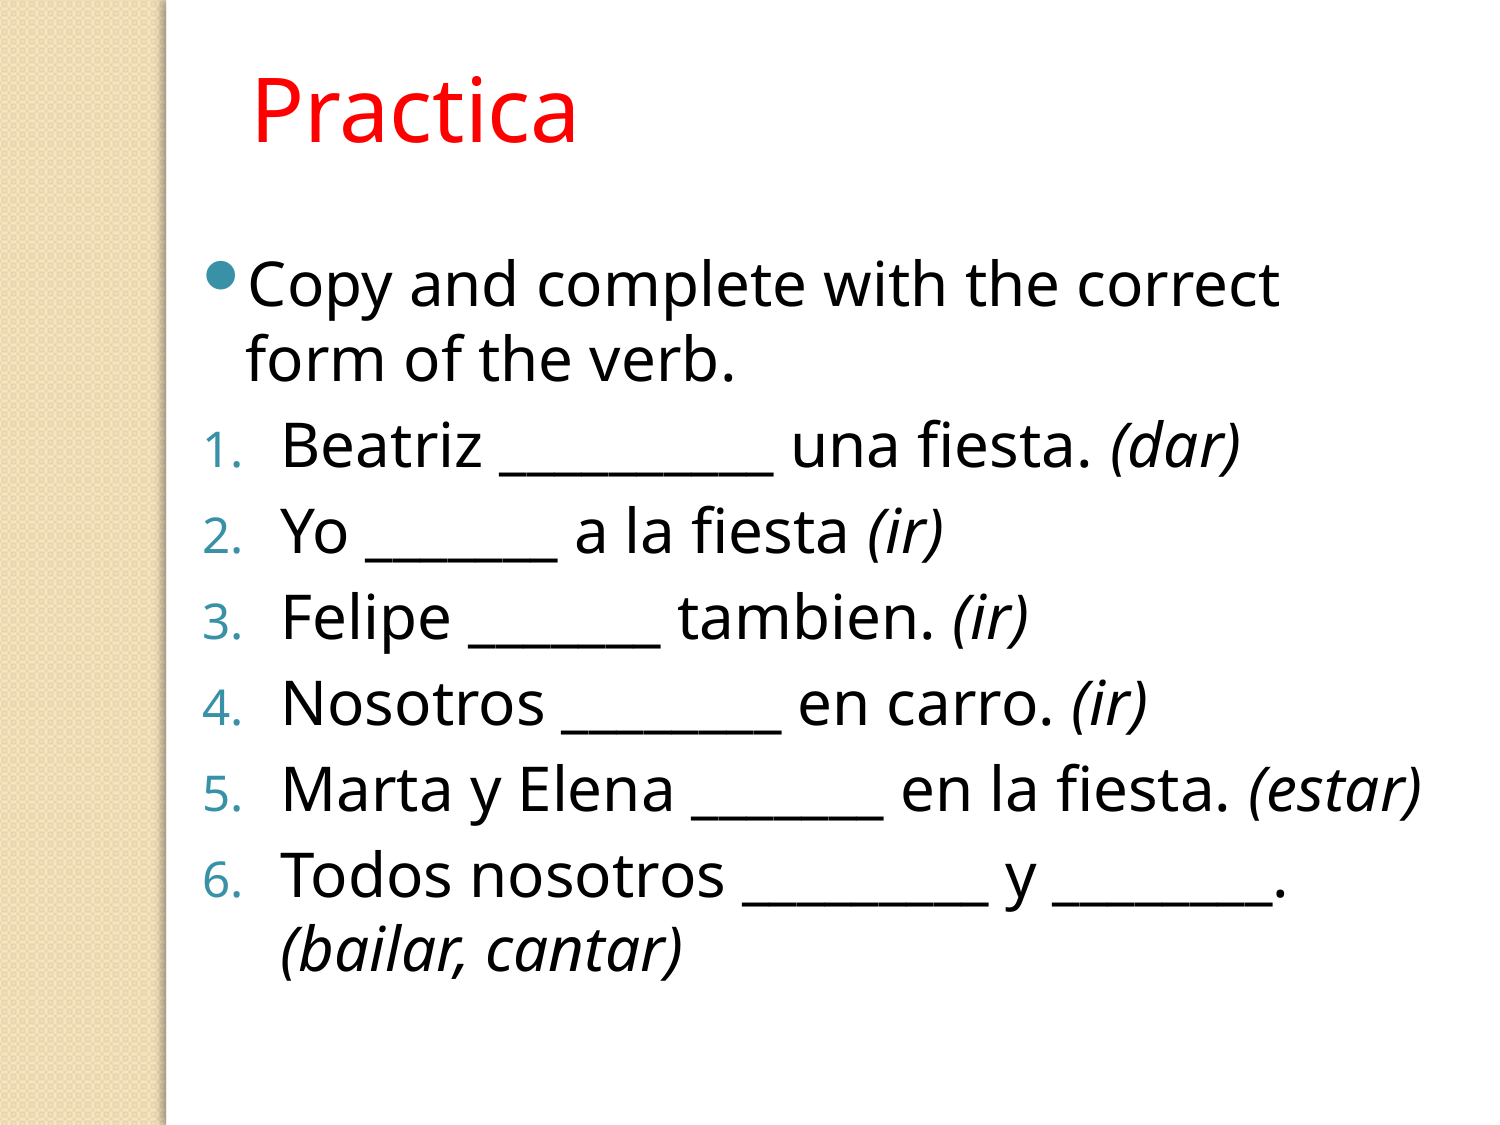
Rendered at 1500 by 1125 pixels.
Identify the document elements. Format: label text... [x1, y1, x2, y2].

text_box Practica [235, 45, 1466, 233]
text_box Copy and complete with the correct form of the verb. Beatriz __________ una fiesta. (dar) Yo _______ a la fiesta (ir) Felipe _______ tambien. (ir) Nosotros ________ en carro. (ir) Marta y Elena _______ en la fiesta. (estar) Todos nosotros _________ y ________. (bailar, cantar) [174, 237, 1450, 1075]
